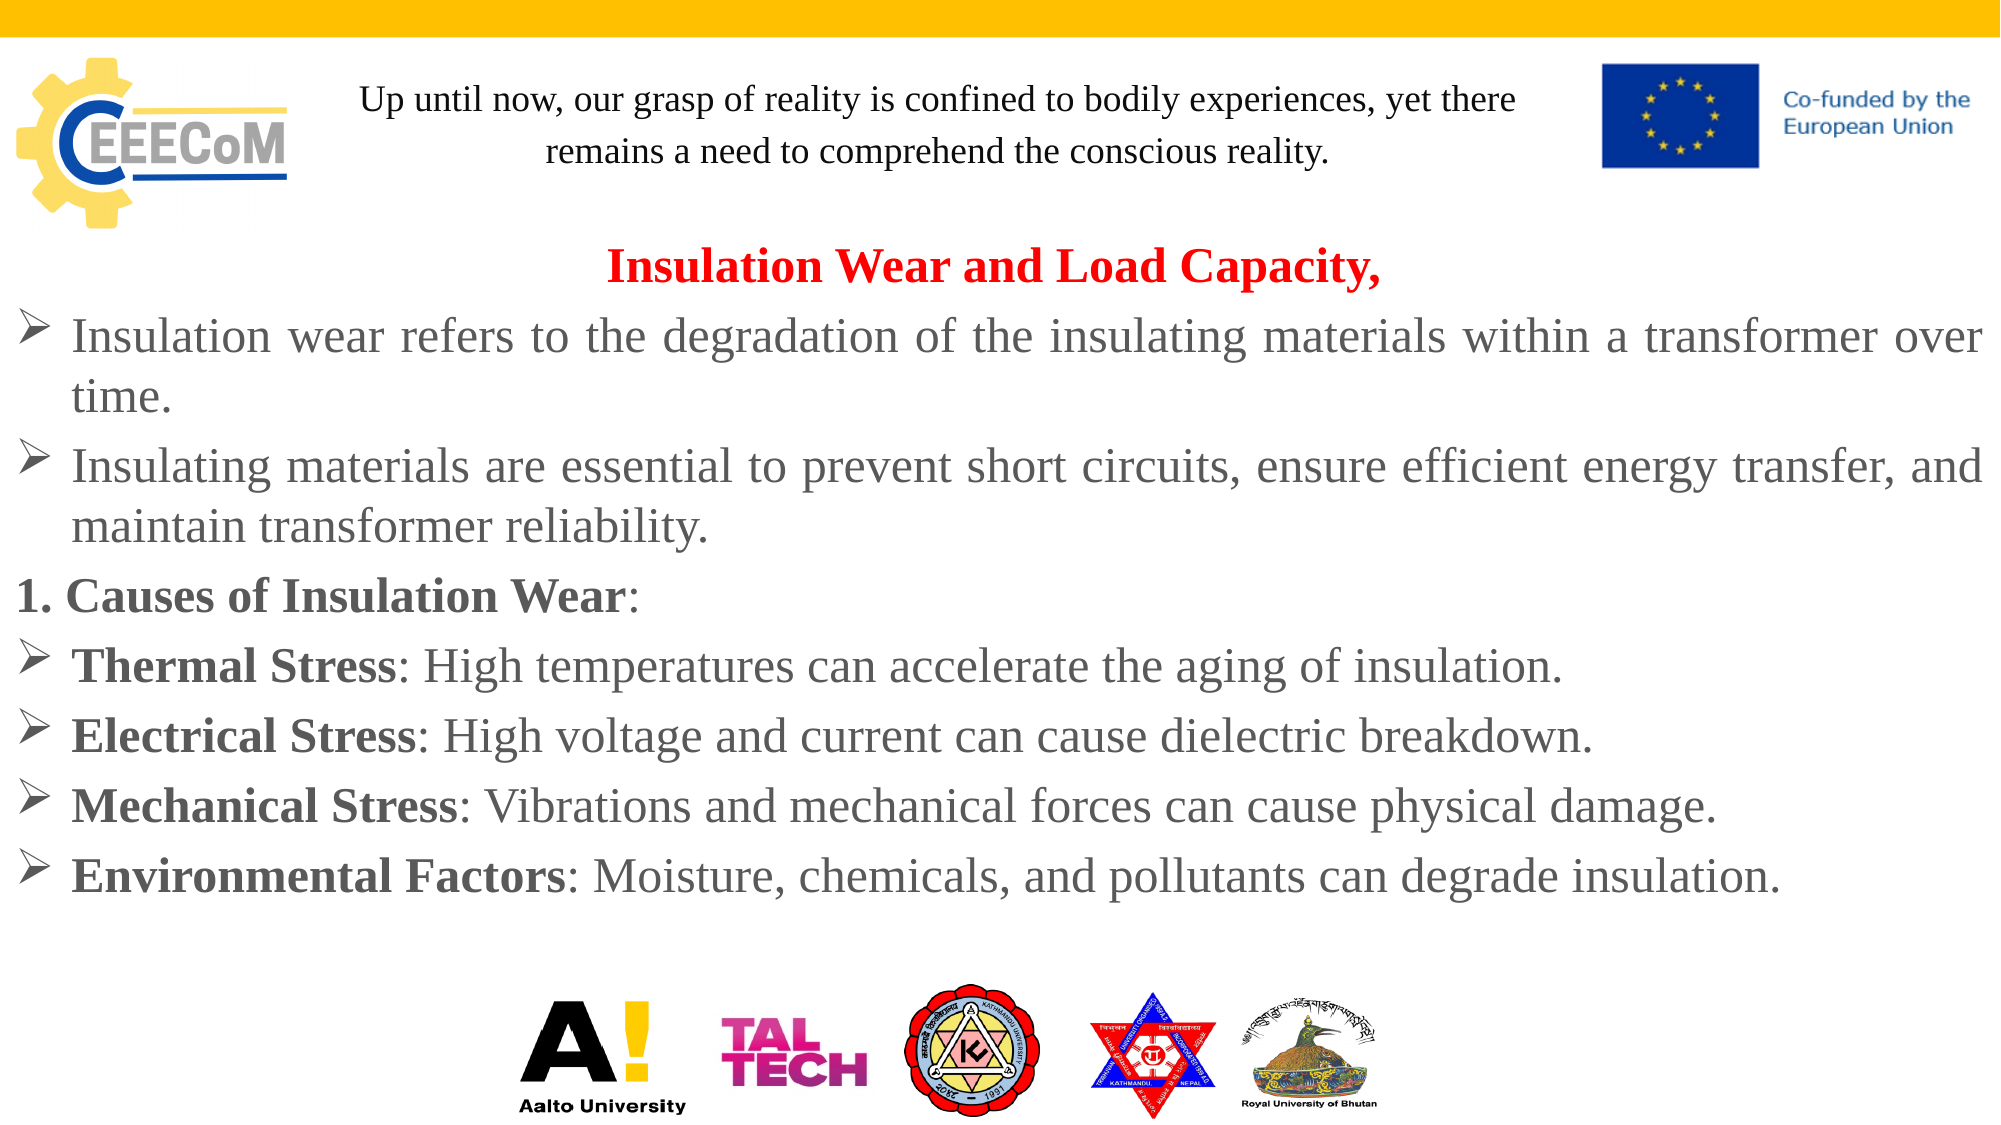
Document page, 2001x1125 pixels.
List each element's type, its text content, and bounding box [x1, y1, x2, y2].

picture [512, 984, 1382, 1125]
picture [11, 50, 299, 224]
picture [1595, 46, 2000, 181]
title Up until now, our grasp of reality is confined to bodily experiences, yet there remains a need to comprehend the conscious reality. [312, 37, 1565, 201]
list Insulation Wear and Load Capacity, Insulation wear refers to the degradation of the insulating materials within a transformer over time. Insulating materials are essential to prevent short circuits, ensure efficient energy transfer, and maintain transformer reliability. 1. Causes of Insulation Wear: Thermal Stress: High temperatures can accelerate the aging of insulation. Electrical Stress: High voltage and current can cause dielectric breakdown. Mechanical Stress: Vibrations and mechanical forces can cause physical damage. Environmental Factors: Moisture, chemicals, and pollutants can degrade insulation. [0, 224, 2000, 975]
